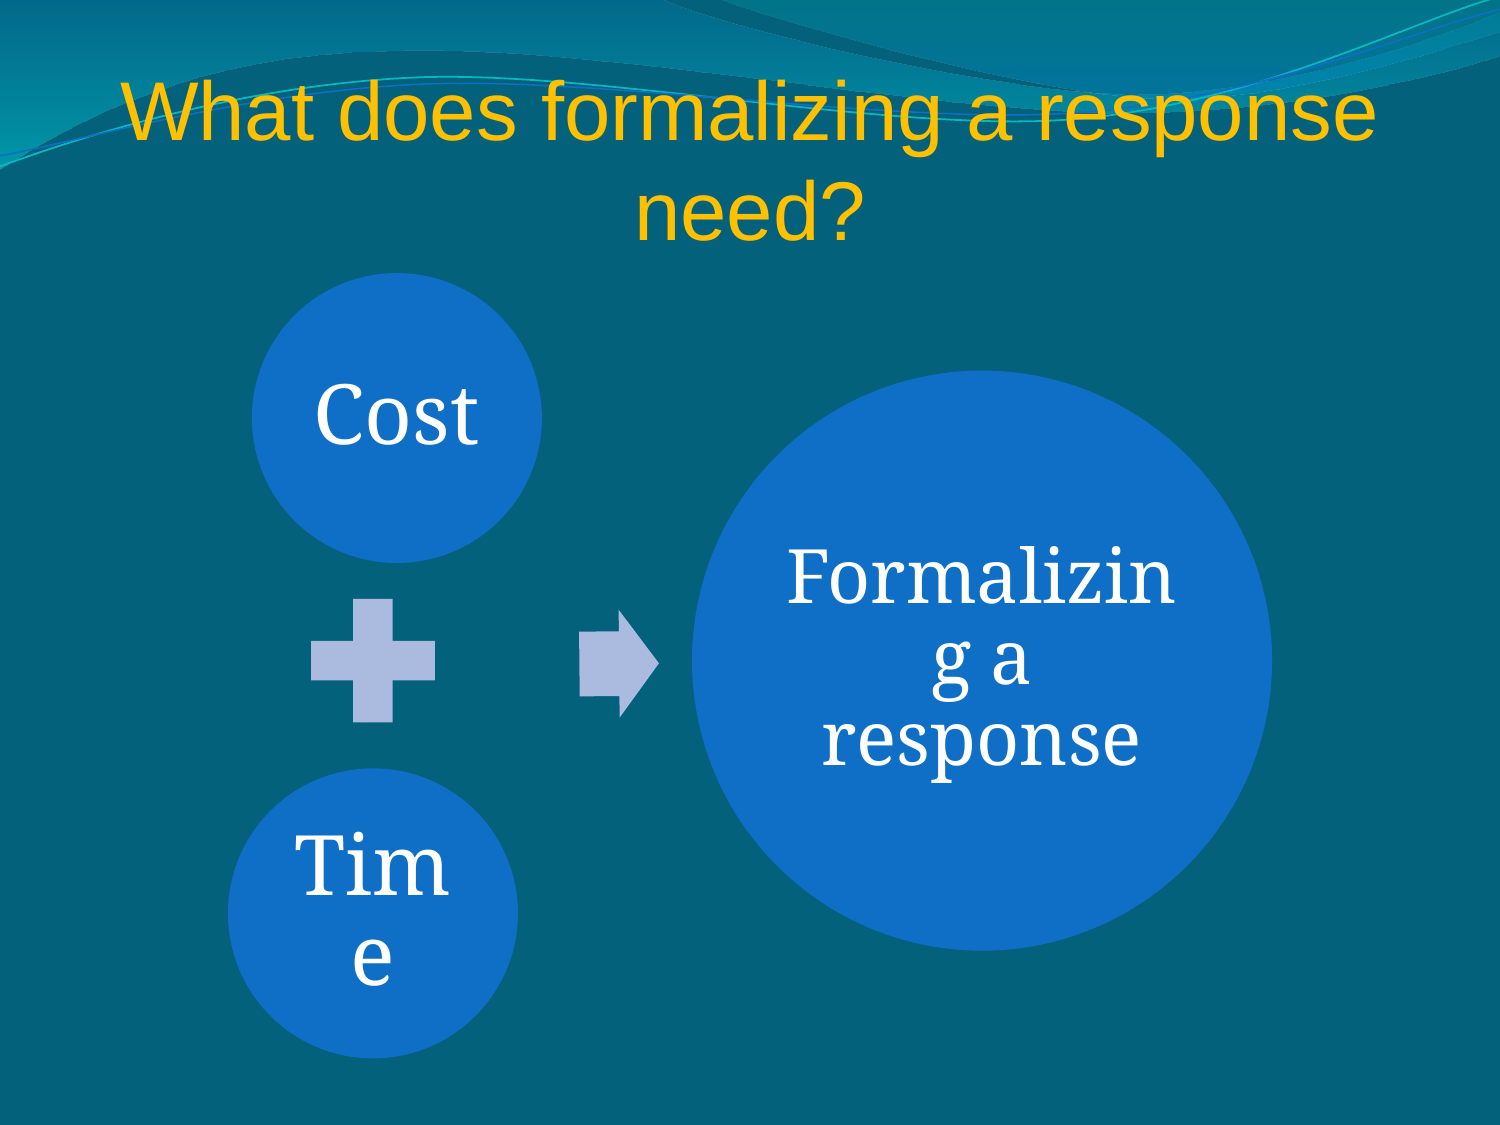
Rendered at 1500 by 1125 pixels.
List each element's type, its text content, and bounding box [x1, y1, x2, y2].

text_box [0, 262, 1500, 1060]
text_box What does formalizing a response need? [0, 49, 1500, 261]
